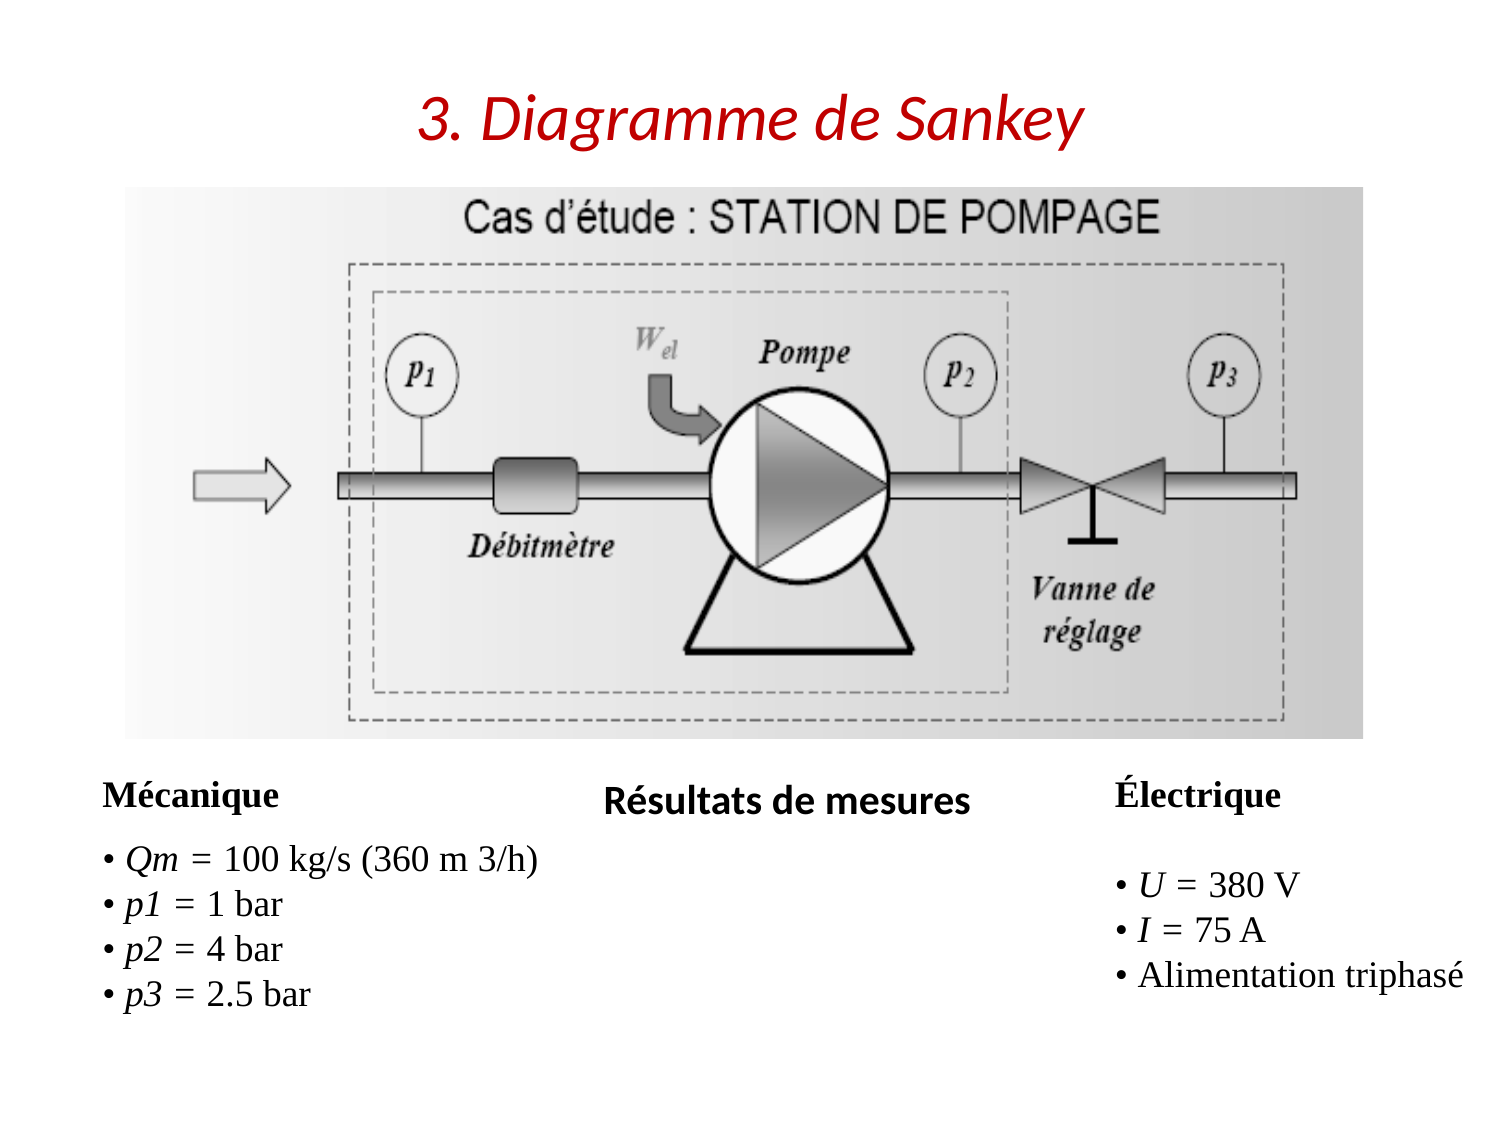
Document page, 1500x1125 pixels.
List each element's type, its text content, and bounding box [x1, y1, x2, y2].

picture [124, 187, 1364, 739]
text_box Électrique • U = 380 V • I = 75 A • Alimentation triphasé [1100, 762, 1500, 1003]
list Résultats de mesures [588, 774, 1100, 844]
title 3. Diagramme de Sankey [75, 45, 1425, 183]
text_box Mécanique • Qm = 100 kg/s (360 m 3/h) • p1 = 1 bar • p2 = 4 bar • p3 = 2.5 bar [87, 762, 588, 1021]
